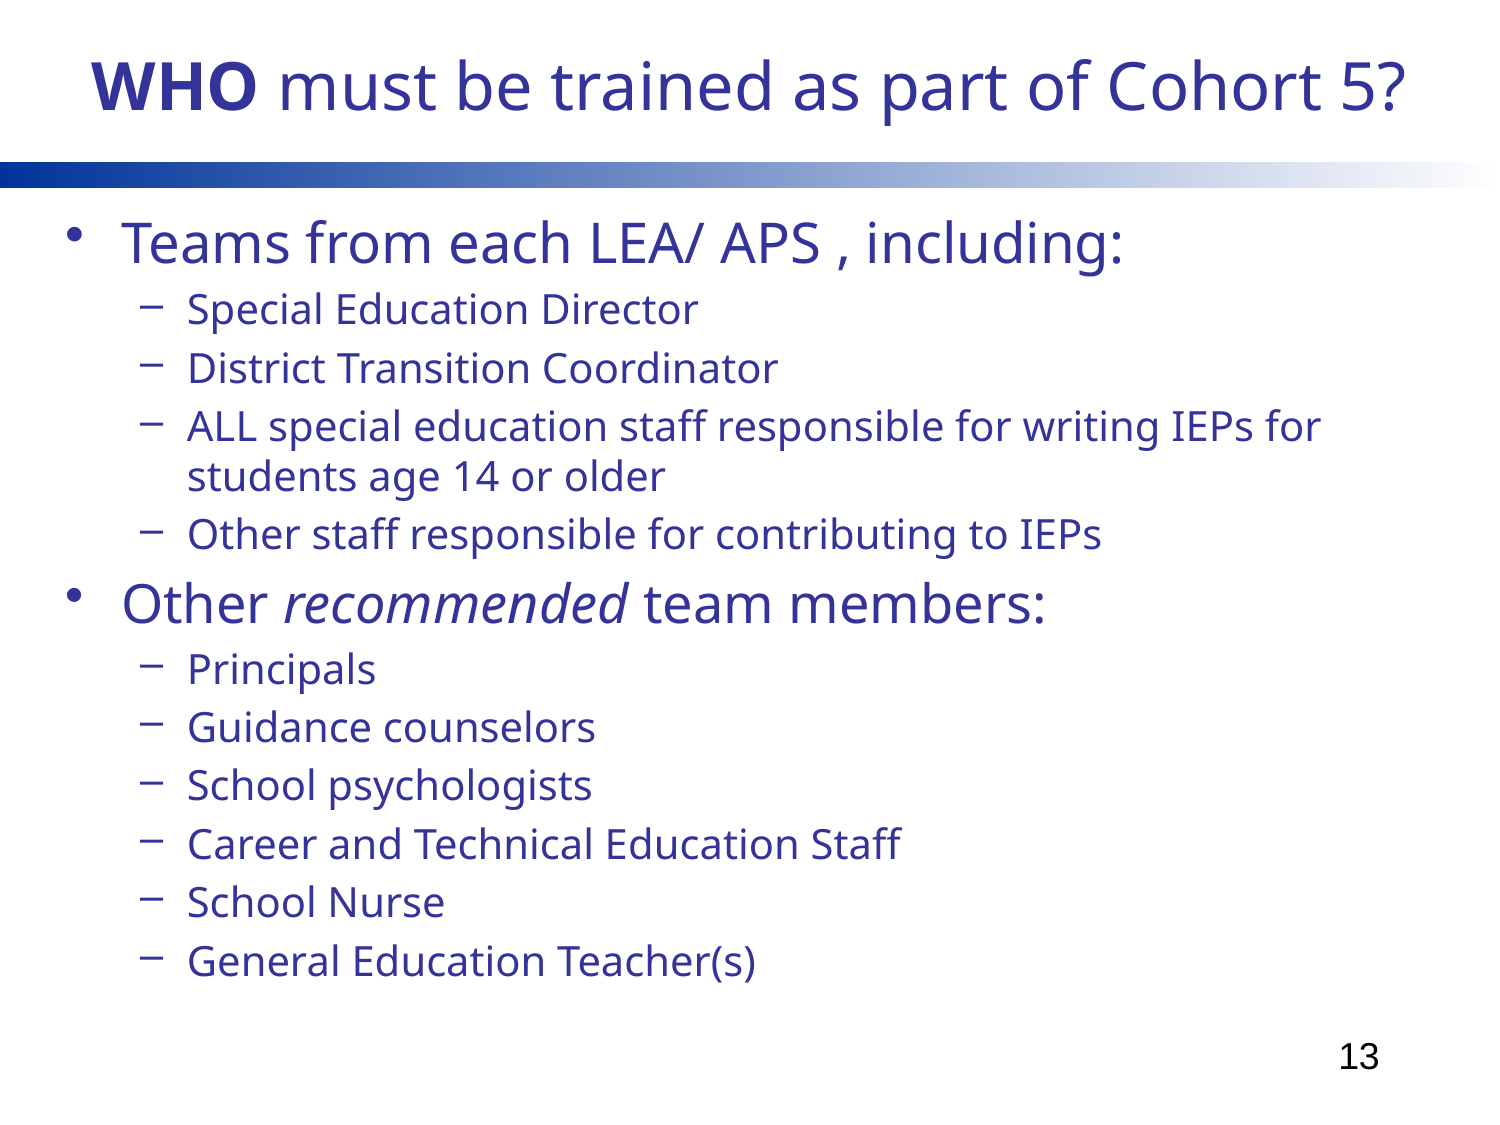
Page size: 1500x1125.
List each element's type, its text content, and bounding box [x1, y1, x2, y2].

title WHO must be trained as part of Cohort 5? [37, 37, 1463, 130]
list Teams from each LEA/ APS , including: Special Education Director District Transition Coordinator ALL special education staff responsible for writing IEPs for students age 14 or older Other staff responsible for contributing to IEPs Other recommended team members: Principals Guidance counselors School psychologists Career and Technical Education Staff School Nurse General Education Teacher(s) [50, 200, 1425, 1086]
text_box 13 [1323, 1024, 1500, 1085]
